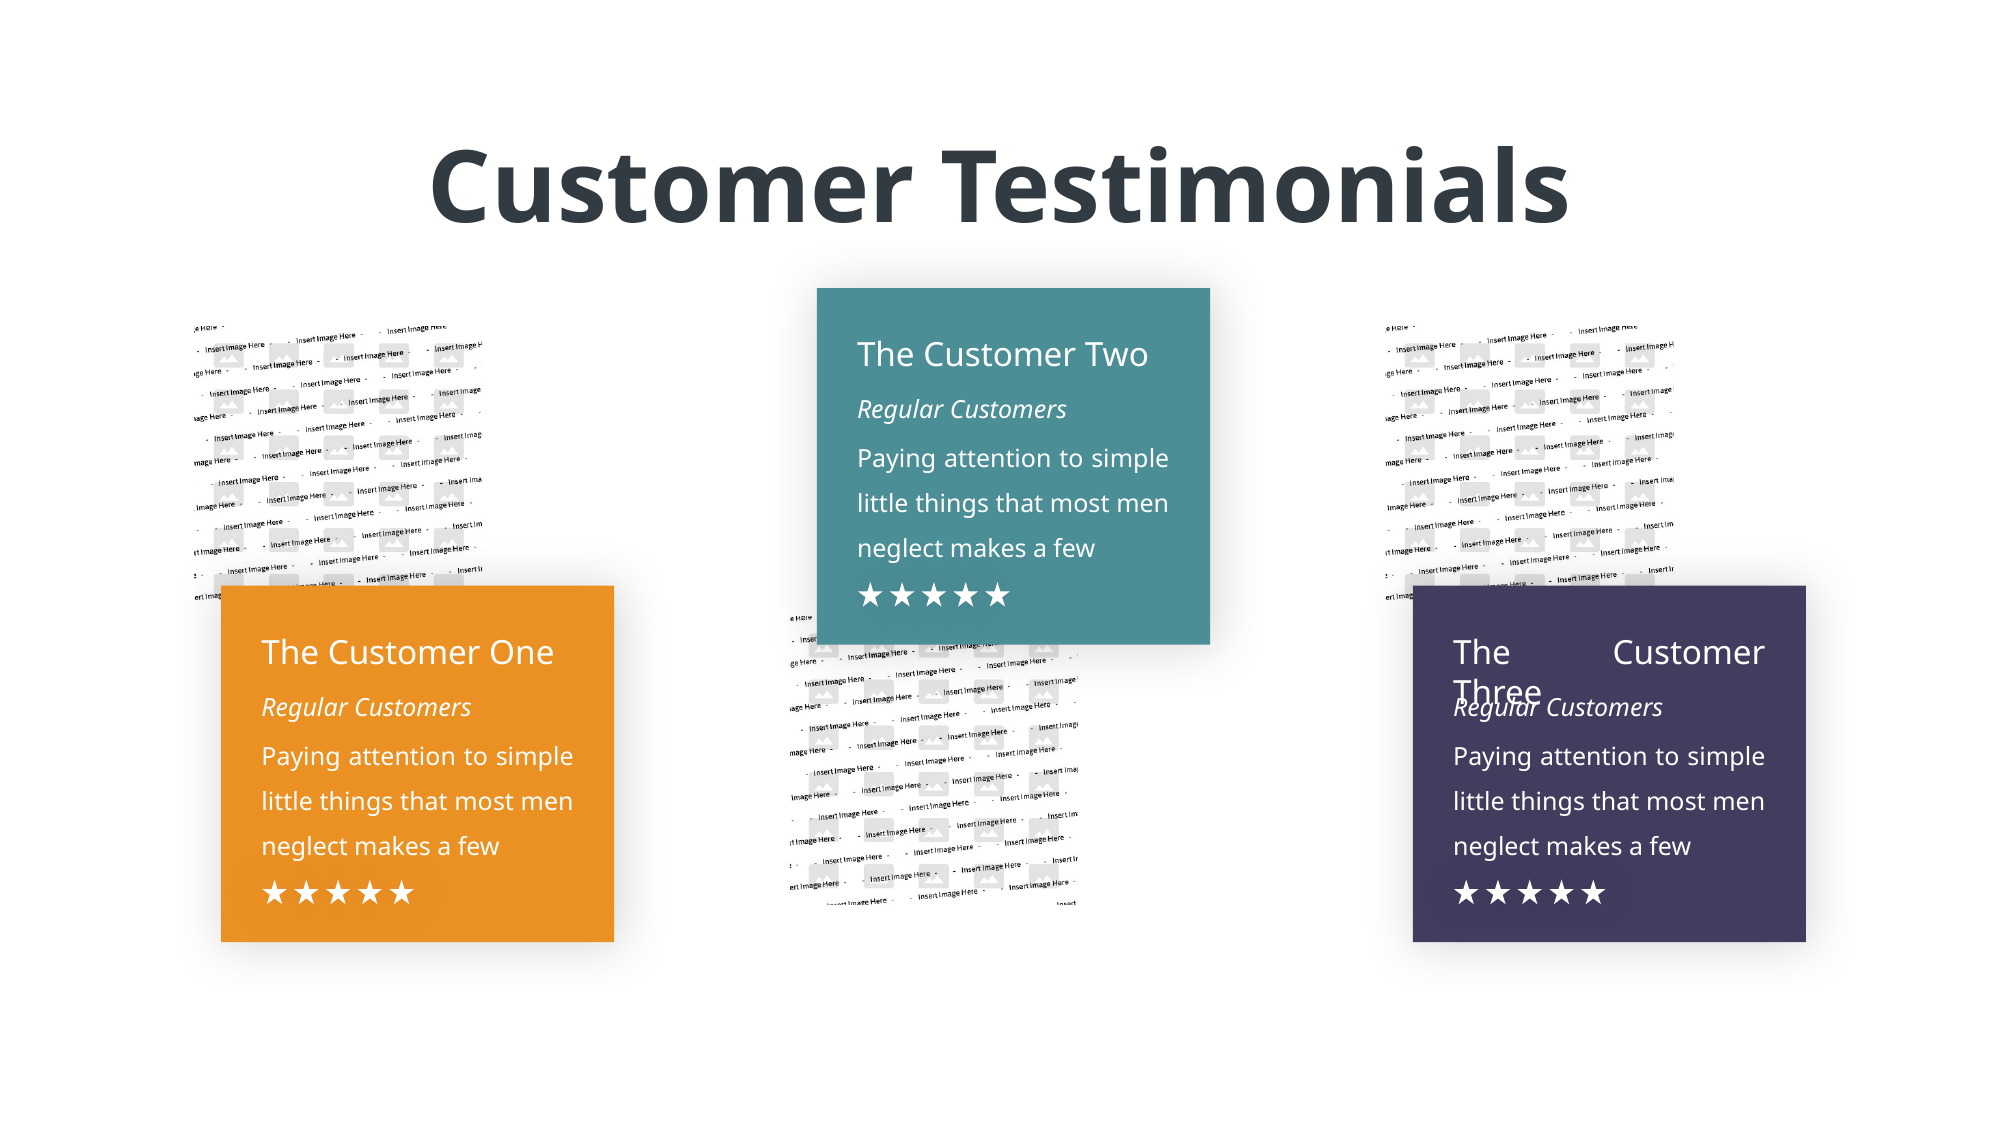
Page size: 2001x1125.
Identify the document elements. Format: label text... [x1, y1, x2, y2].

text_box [262, 879, 414, 905]
text_box The Customer Three [1438, 623, 1781, 669]
picture [1385, 326, 1674, 615]
text_box Paying attention to simple little things that most men neglect makes a few [246, 717, 589, 868]
text_box Regular Customers [842, 371, 1185, 420]
text_box [816, 287, 1211, 646]
text_box The Customer Two [842, 326, 1185, 371]
text_box [220, 585, 615, 943]
picture [789, 615, 1078, 905]
text_box Customer Testimonials [265, 114, 1735, 250]
text_box [1412, 585, 1807, 943]
text_box Regular Customers [246, 669, 589, 717]
text_box Paying attention to simple little things that most men neglect makes a few [842, 420, 1185, 570]
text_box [858, 582, 1010, 607]
text_box Regular Customers [1438, 669, 1781, 717]
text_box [1453, 879, 1606, 905]
picture [193, 326, 483, 615]
text_box Paying attention to simple little things that most men neglect makes a few [1438, 717, 1781, 868]
text_box The Customer One [246, 623, 589, 669]
